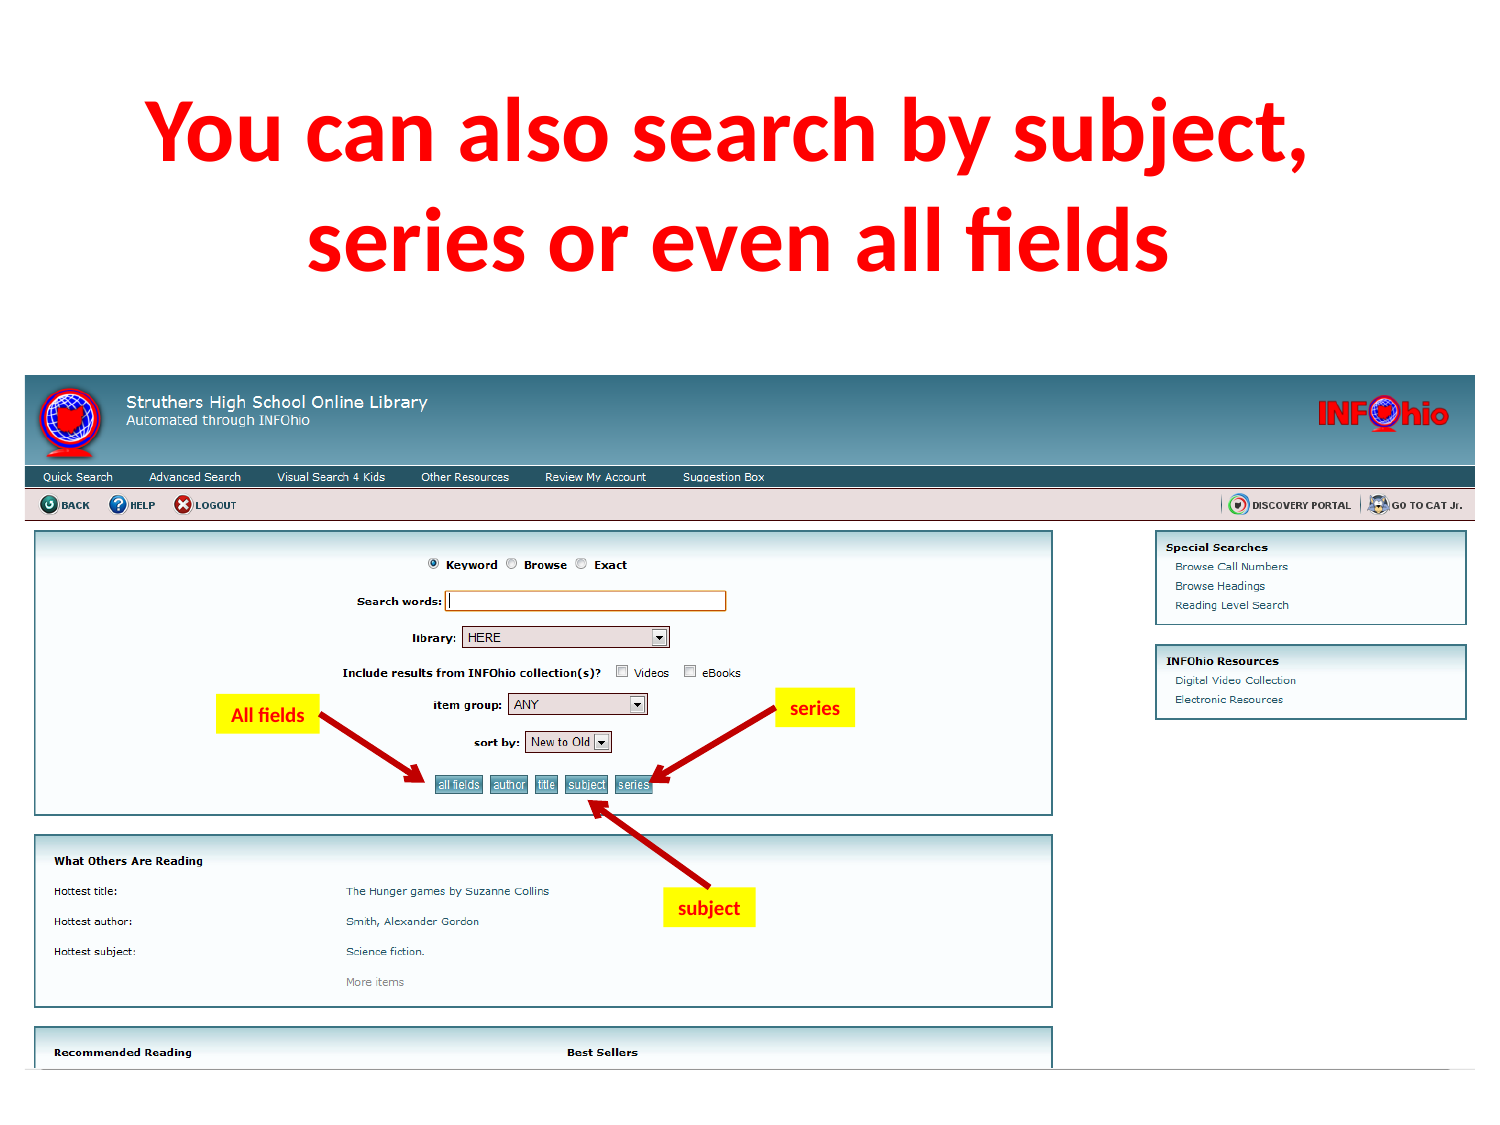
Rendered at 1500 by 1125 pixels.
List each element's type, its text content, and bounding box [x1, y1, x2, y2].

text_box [648, 707, 776, 783]
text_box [587, 799, 710, 888]
text_box You can also search by subject, series or even all fields [130, 62, 1348, 298]
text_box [320, 713, 426, 783]
picture [24, 374, 1476, 1071]
